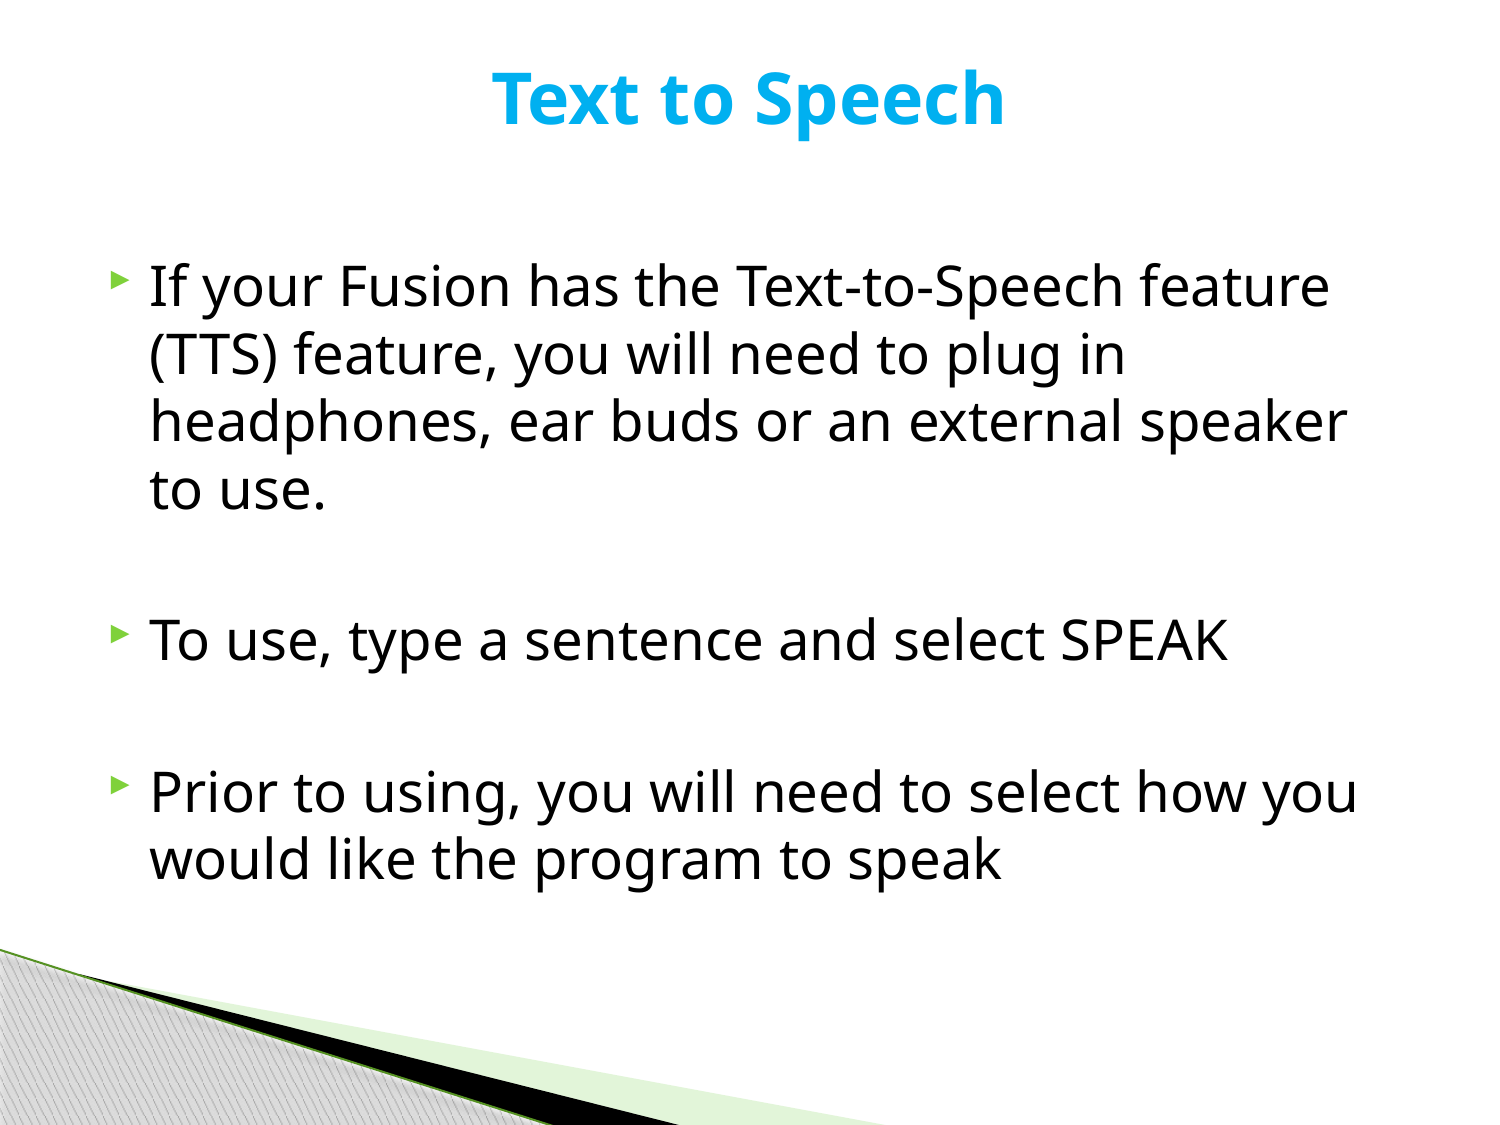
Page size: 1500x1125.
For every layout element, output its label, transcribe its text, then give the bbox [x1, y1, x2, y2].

list If your Fusion has the Text-to-Speech feature (TTS) feature, you will need to plug in headphones, ear buds or an external speaker to use. To use, type a sentence and select SPEAK Prior to using, you will need to select how you would like the program to speak [75, 243, 1425, 986]
title Text to Speech [75, 45, 1425, 233]
